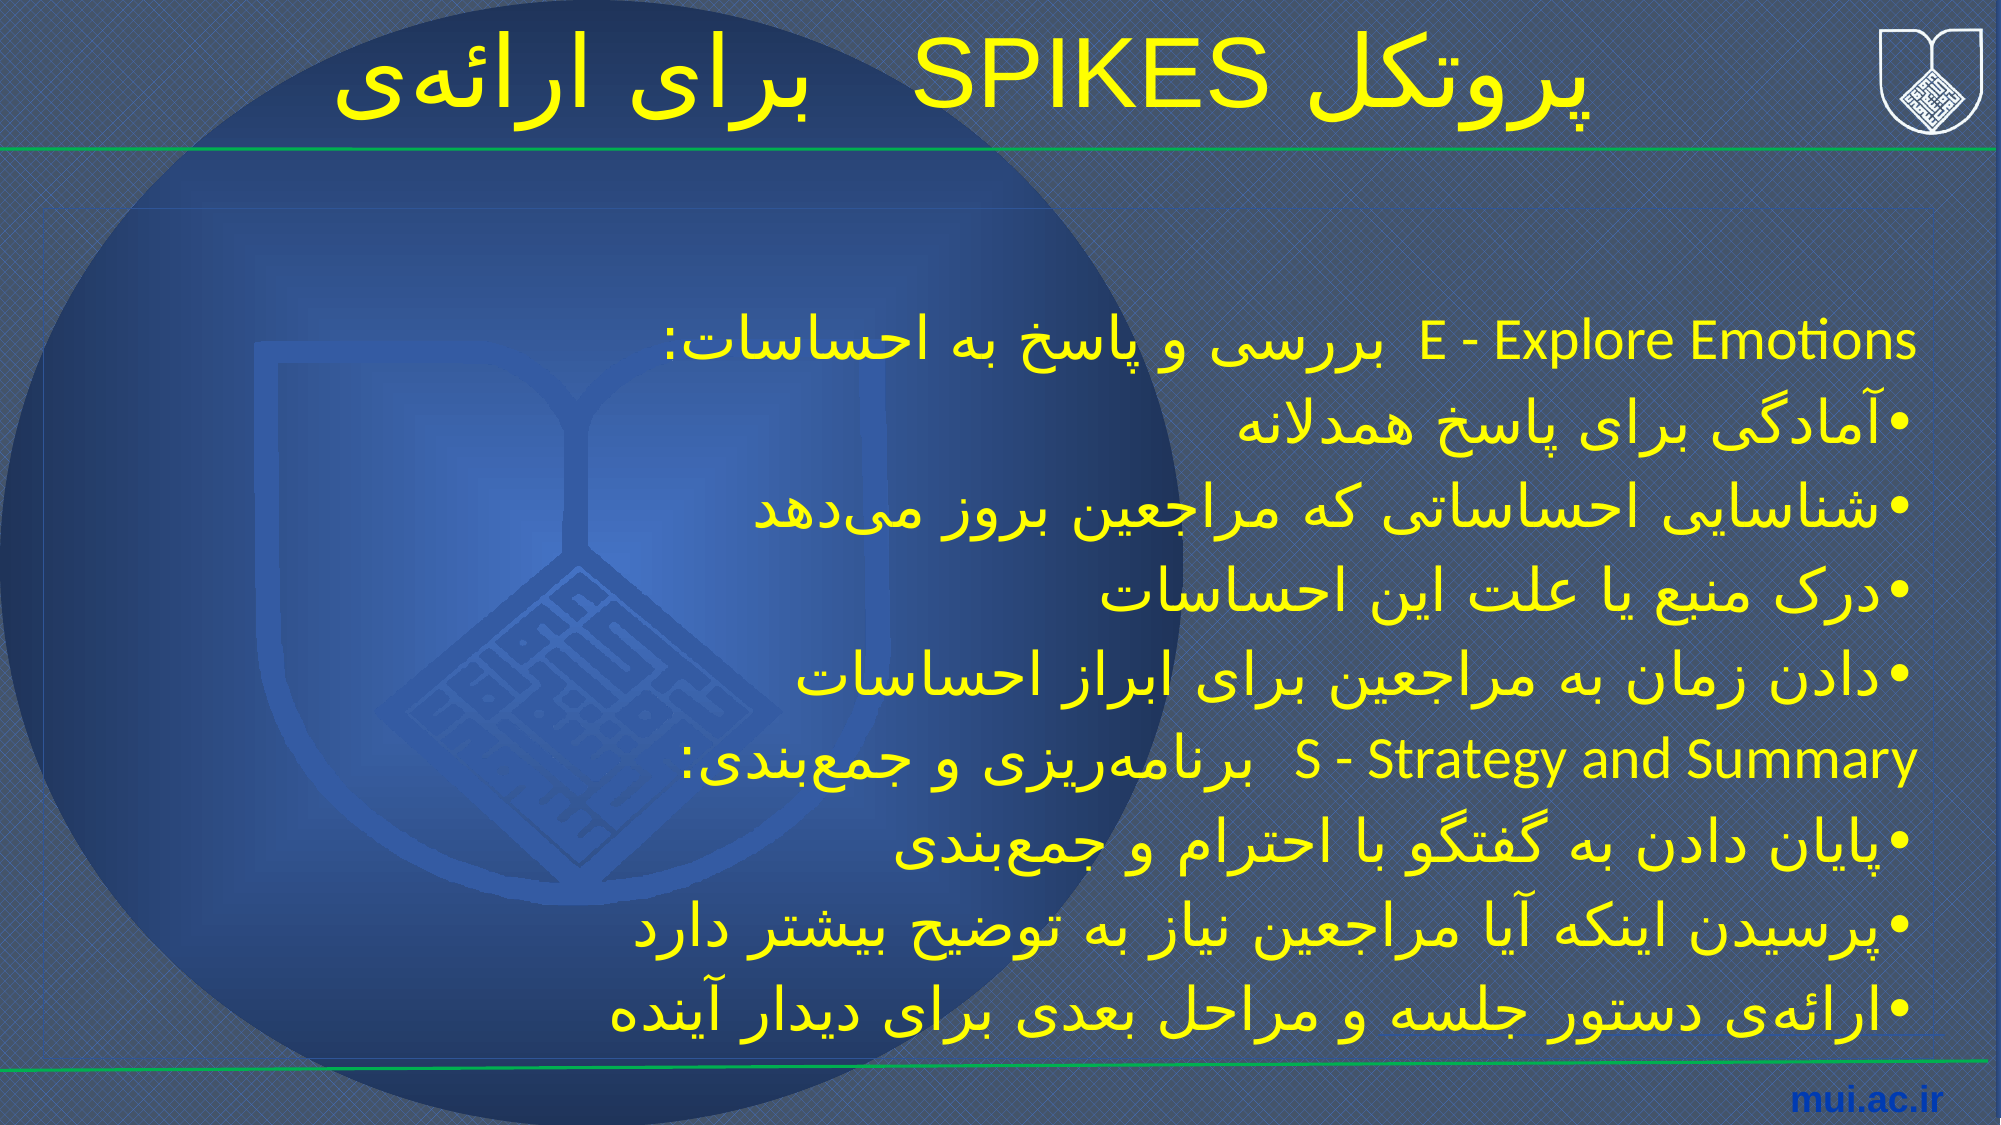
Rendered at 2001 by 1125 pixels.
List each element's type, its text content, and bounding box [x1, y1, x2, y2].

text_box پروتکل SPIKES برای ارائه‌ی [220, 0, 1674, 117]
list E - Explore Emotions بررسی و پاسخ به احساسات: • آمادگی برای پاسخ همدلانه • شناسایی احساساتی که مراجعین بروز می‌دهد • درک منبع یا علت این احساسات • دادن زمان به مراجعین برای ابراز احساسات S - Strategy and Summary برنامه‌ریزی و جمع‌بندی: • پایان دادن به گفتگو با احترام و جمع‌بندی • پرسیدن اینکه آیا مراجعین نیاز به توضیح بیشتر دارد • ارائه‌ی دستور جلسه و مراحل بعدی برای دیدار آینده [43, 208, 1934, 1059]
picture [1874, 0, 1988, 138]
